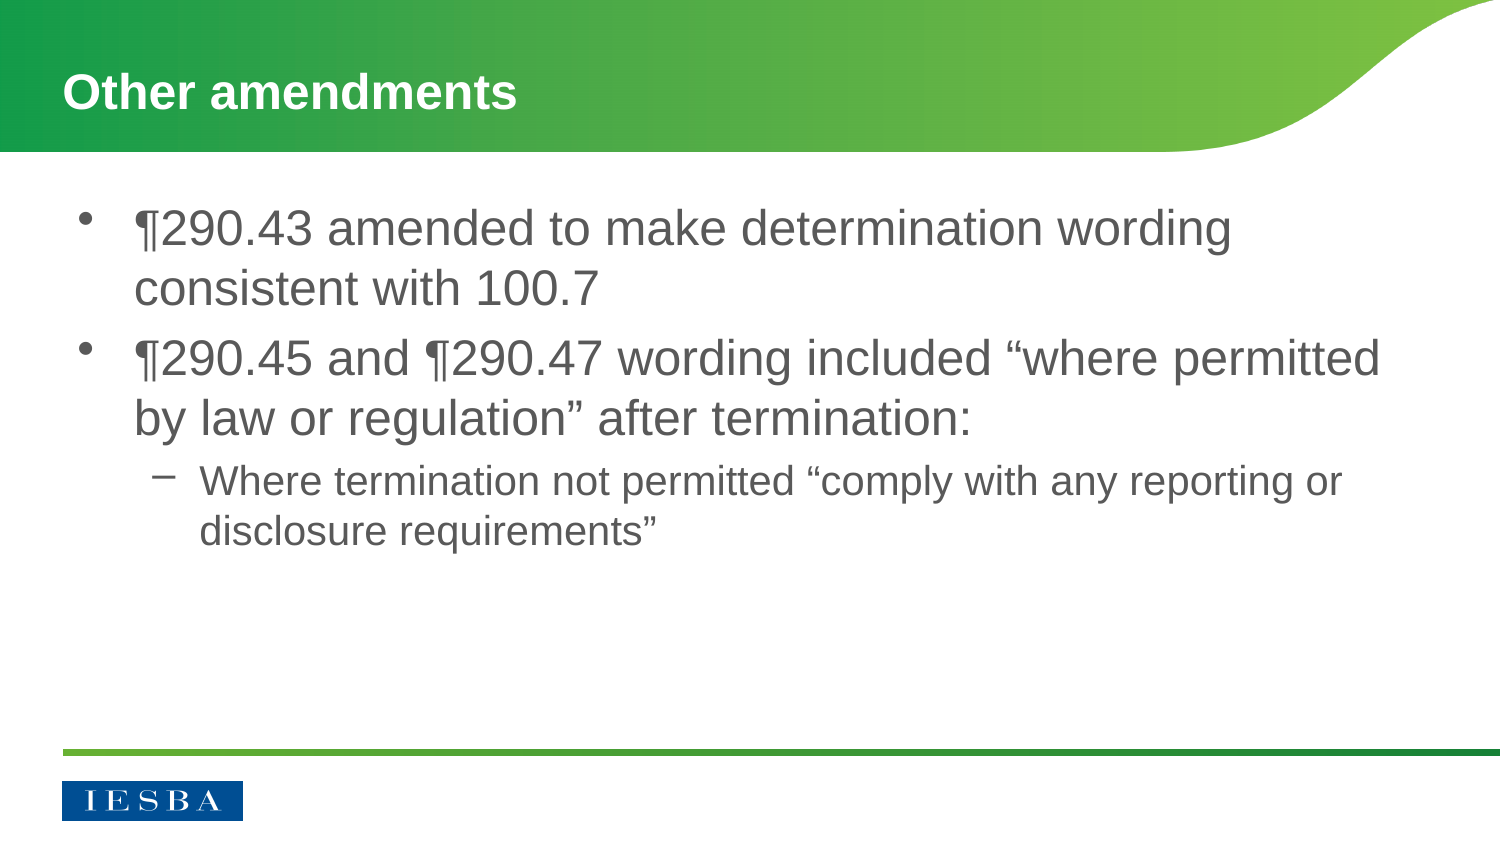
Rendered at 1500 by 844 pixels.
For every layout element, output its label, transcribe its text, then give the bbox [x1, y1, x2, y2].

picture [62, 781, 243, 821]
title Other amendments [62, 56, 1300, 122]
picture [0, 0, 1497, 152]
list ¶290.43 amended to make determination wording consistent with 100.7 ¶290.45 and ¶290.47 wording included “where permitted by law or regulation” after termination: Where termination not permitted “comply with any reporting or disclosure requirements” [62, 187, 1450, 694]
